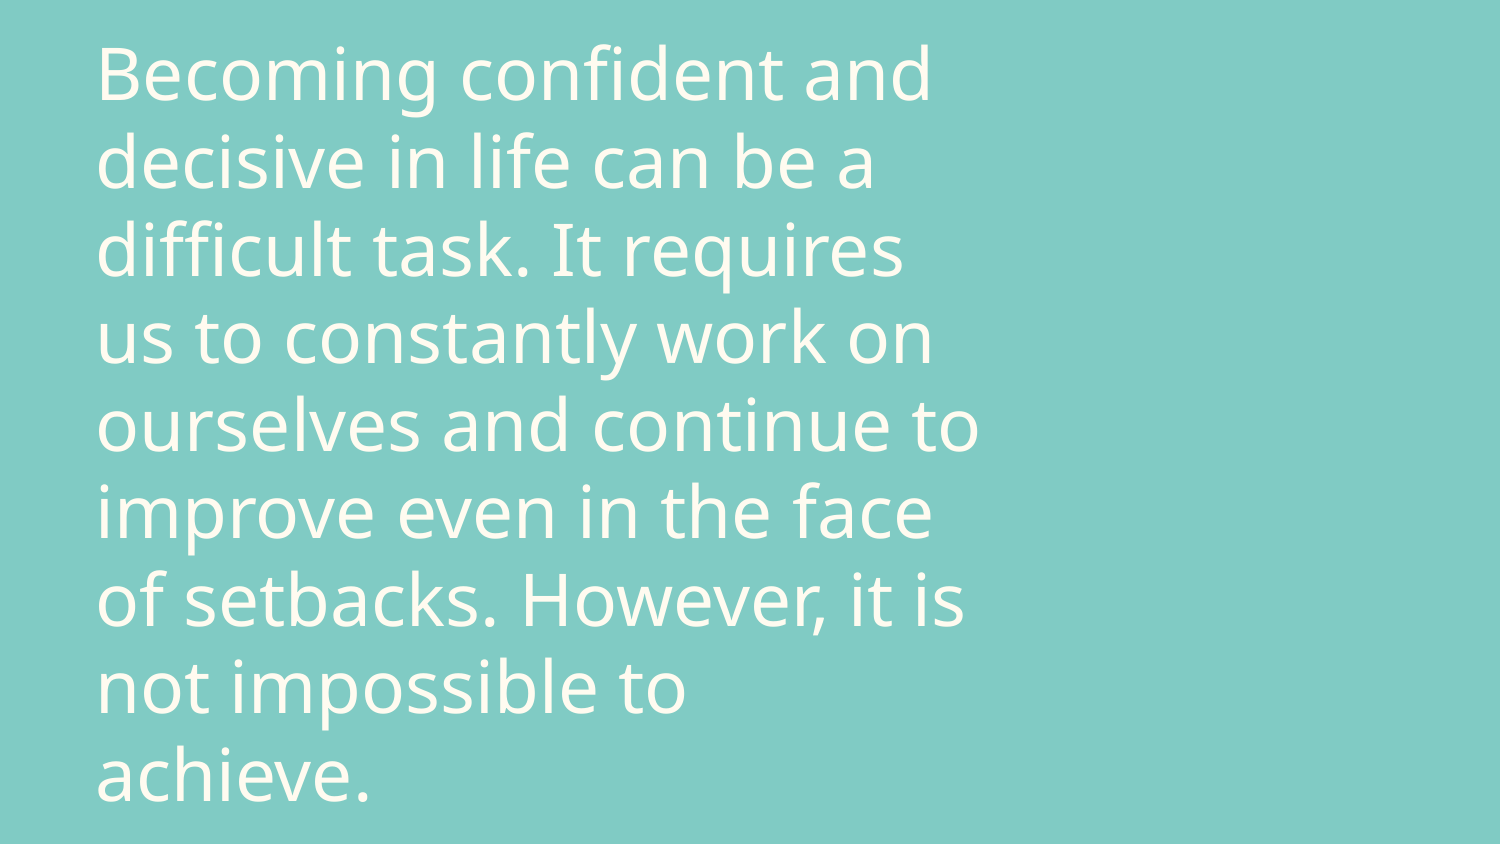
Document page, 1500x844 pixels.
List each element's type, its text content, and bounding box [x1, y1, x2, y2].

title Becoming confident and decisive in life can be a difficult task. It requires us to constantly work on ourselves and continue to improve even in the face of setbacks. However, it is not impossible to achieve. [80, 86, 1000, 758]
